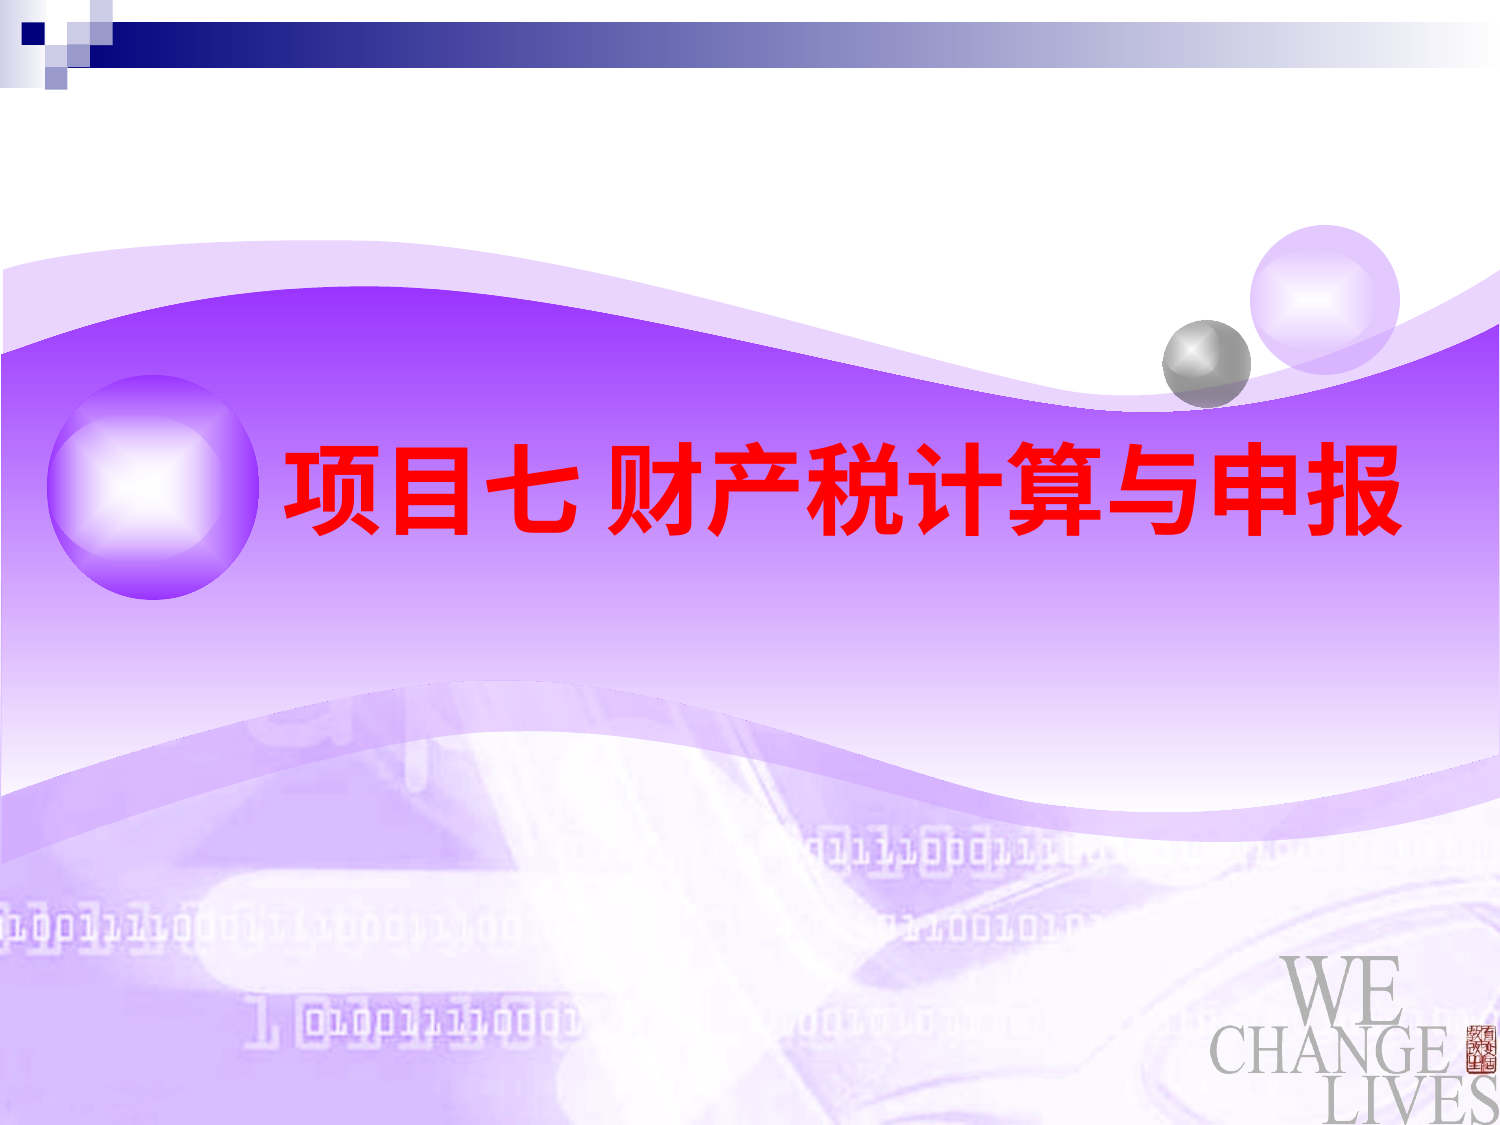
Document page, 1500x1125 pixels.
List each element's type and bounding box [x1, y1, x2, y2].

text_box [3, 286, 801, 354]
text_box [1162, 319, 1250, 407]
text_box [1249, 224, 1400, 375]
text_box [1400, 269, 1500, 354]
picture [0, 354, 1500, 1125]
text_box [1434, 323, 1500, 354]
text_box [2, 240, 916, 354]
text_box [46, 374, 260, 600]
